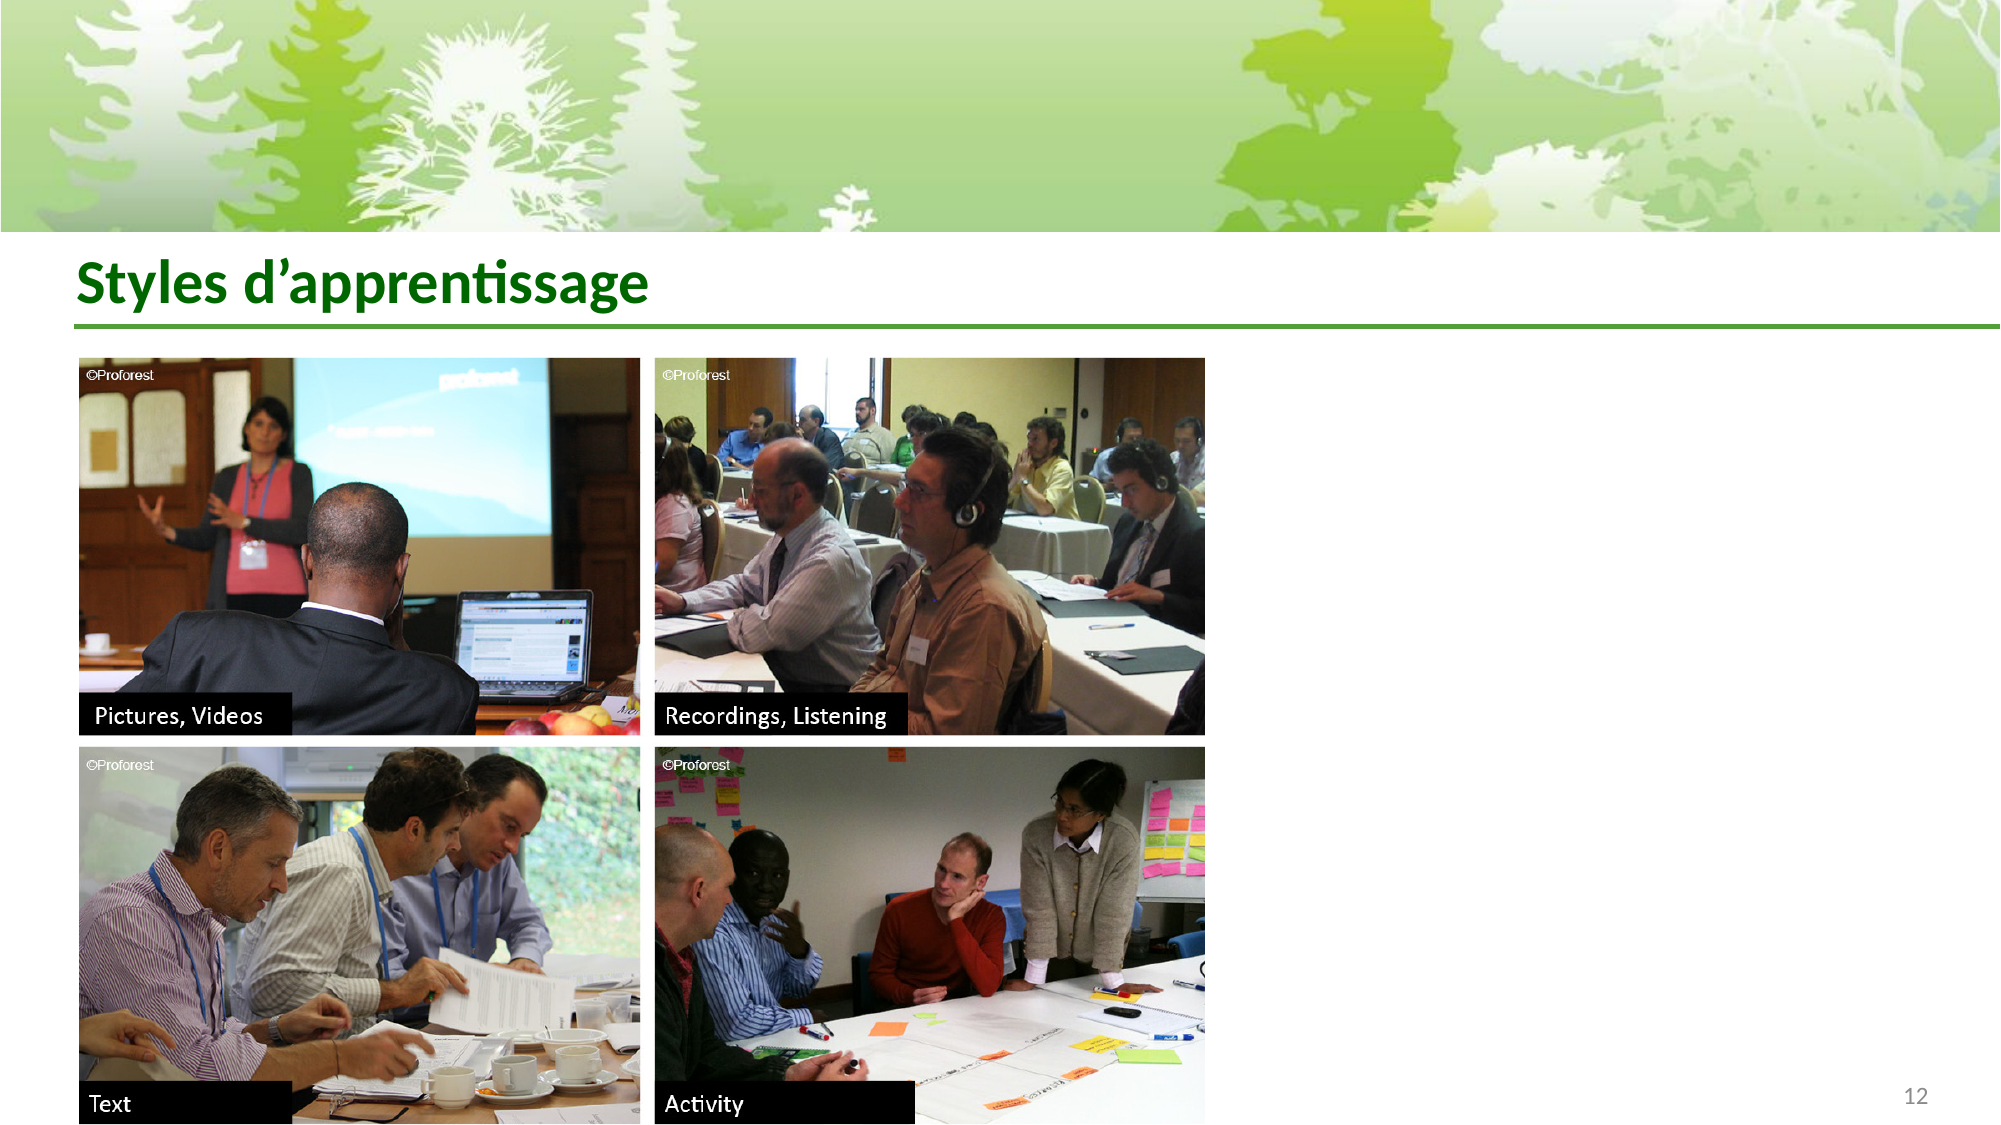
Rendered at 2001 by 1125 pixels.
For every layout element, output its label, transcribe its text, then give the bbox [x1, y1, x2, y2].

picture [79, 357, 1205, 1125]
picture [0, 0, 2000, 232]
slide_number 12 [1493, 1065, 1944, 1125]
title Styles d’apprentissage [61, 190, 1412, 378]
